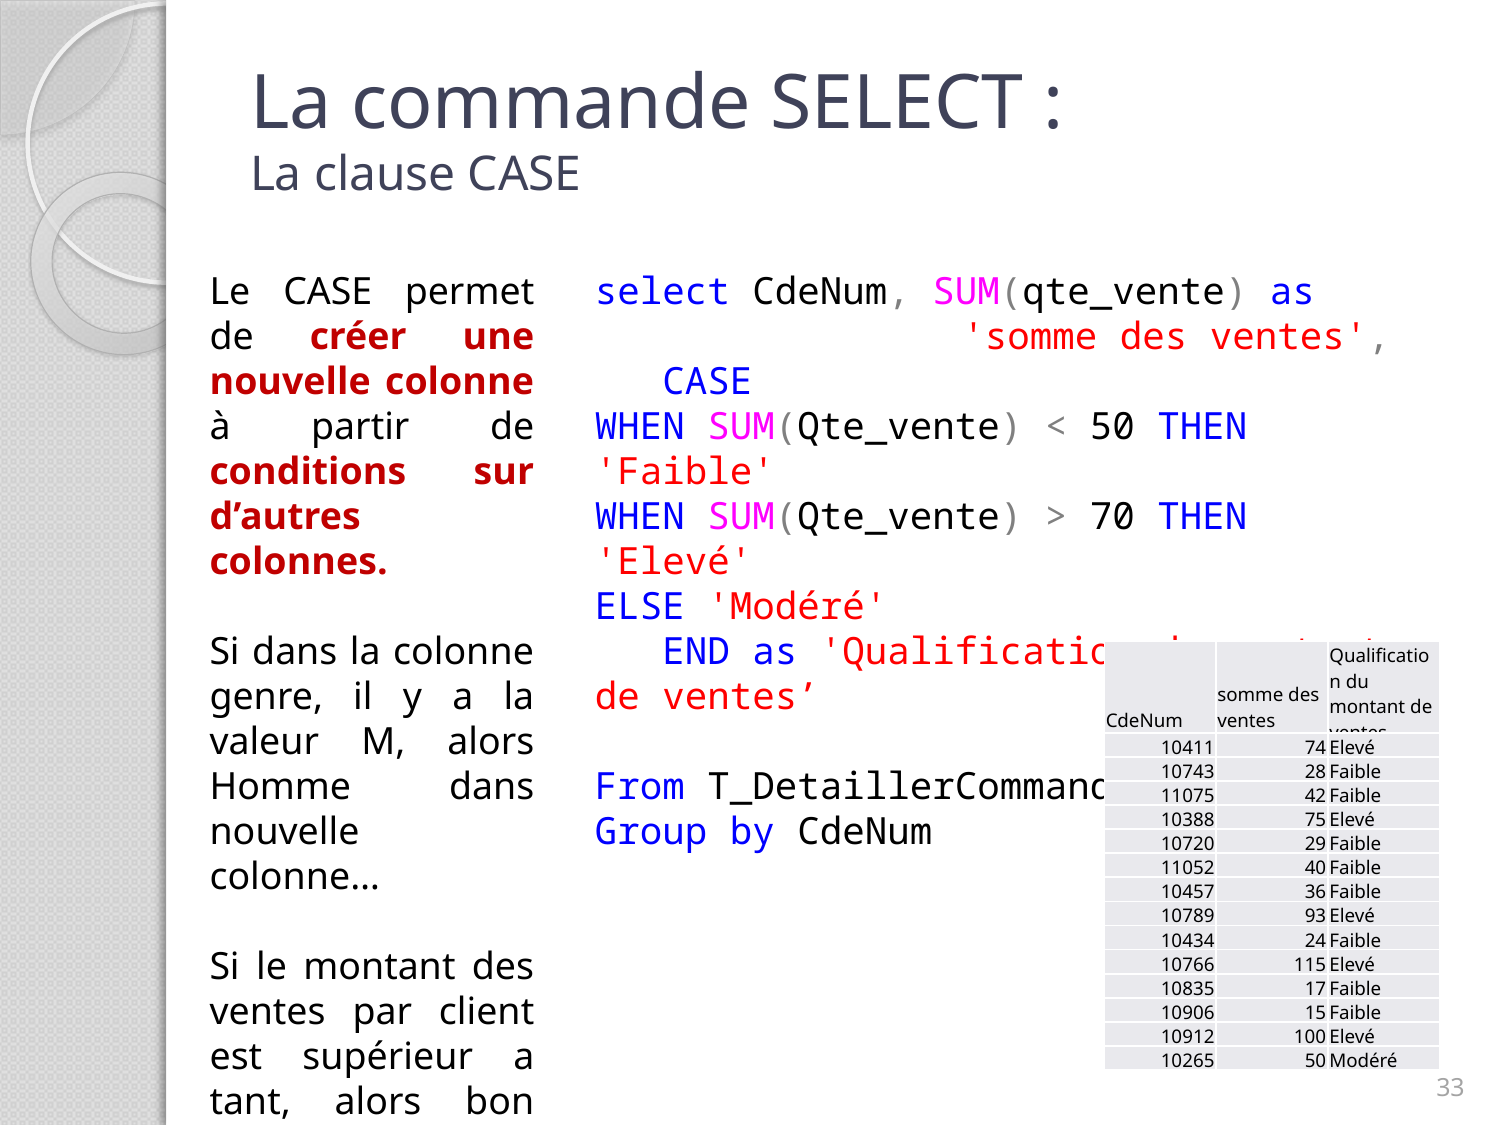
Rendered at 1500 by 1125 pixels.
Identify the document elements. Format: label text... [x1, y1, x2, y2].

table_cell Faible [1329, 782, 1439, 804]
table_cell 75 [1217, 806, 1327, 828]
table_cell 50 [1217, 1047, 1327, 1069]
table_cell Modéré [1329, 1047, 1413, 1069]
table_cell 40 [1217, 854, 1327, 876]
table_cell 10411 [1105, 734, 1215, 756]
table_cell 93 [1217, 902, 1327, 925]
slide_number 33 [1413, 1034, 1488, 1113]
table_cell Elevé [1329, 1023, 1439, 1045]
table_cell Faible [1329, 758, 1439, 780]
table_cell Faible [1329, 878, 1439, 901]
table_cell Faible [1329, 975, 1439, 997]
table_cell Faible [1329, 854, 1439, 876]
text_box Le CASE permet de créer une nouvelle colonne à partir de conditions sur d’autres colonnes. Si dans la colonne genre, il y a la valeur M, alors Homme dans nouvelle colonne… Si le montant des ventes par client est supérieur a tant, alors bon client… [194, 259, 550, 1125]
table_cell 10434 [1105, 926, 1215, 949]
table_cell Elevé [1329, 902, 1439, 925]
table_cell 28 [1217, 758, 1327, 780]
table_cell 42 [1217, 782, 1327, 804]
title La commande SELECT : La clause CASE [235, 45, 1466, 209]
table_header Qualification du montant de ventes [1329, 642, 1439, 732]
table_cell Faible [1329, 926, 1439, 949]
table_cell Elevé [1329, 950, 1439, 973]
table_cell Faible [1329, 999, 1439, 1021]
table_cell 10743 [1105, 758, 1215, 780]
table_cell 10906 [1105, 999, 1215, 1021]
table_cell 10835 [1105, 975, 1215, 997]
table_cell 36 [1217, 878, 1327, 901]
table_cell 10457 [1105, 878, 1215, 901]
table_cell 10265 [1105, 1047, 1215, 1069]
table_cell 10912 [1105, 1023, 1215, 1045]
table_cell 10789 [1105, 902, 1215, 925]
table_cell 10720 [1105, 830, 1215, 852]
table_cell Faible [1329, 830, 1439, 852]
table_cell 24 [1217, 926, 1327, 949]
table_header CdeNum [1105, 642, 1215, 732]
table_cell 100 [1217, 1023, 1327, 1045]
table_cell 74 [1217, 734, 1327, 756]
table_cell 11075 [1105, 782, 1215, 804]
text_box select CdeNum, SUM(qte_vente) as 'somme des ventes', CASE WHEN SUM(Qte_vente) < 50 THEN 'Faible' WHEN SUM(Qte_vente) > 70 THEN 'Elevé' ELSE 'Modéré' END as 'Qualification du montant de ventes’ From T_DetaillerCommande Group by CdeNum [579, 259, 1412, 860]
table_cell 11052 [1105, 854, 1215, 876]
table_header somme des ventes [1217, 642, 1327, 732]
table_cell Elevé [1329, 734, 1439, 756]
table_cell 29 [1217, 830, 1327, 852]
table_cell 10766 [1105, 950, 1215, 973]
table_cell 115 [1217, 950, 1327, 973]
table_cell 10388 [1105, 806, 1215, 828]
table_cell 15 [1217, 999, 1327, 1021]
table_cell Elevé [1329, 806, 1439, 828]
table_cell 17 [1217, 975, 1327, 997]
